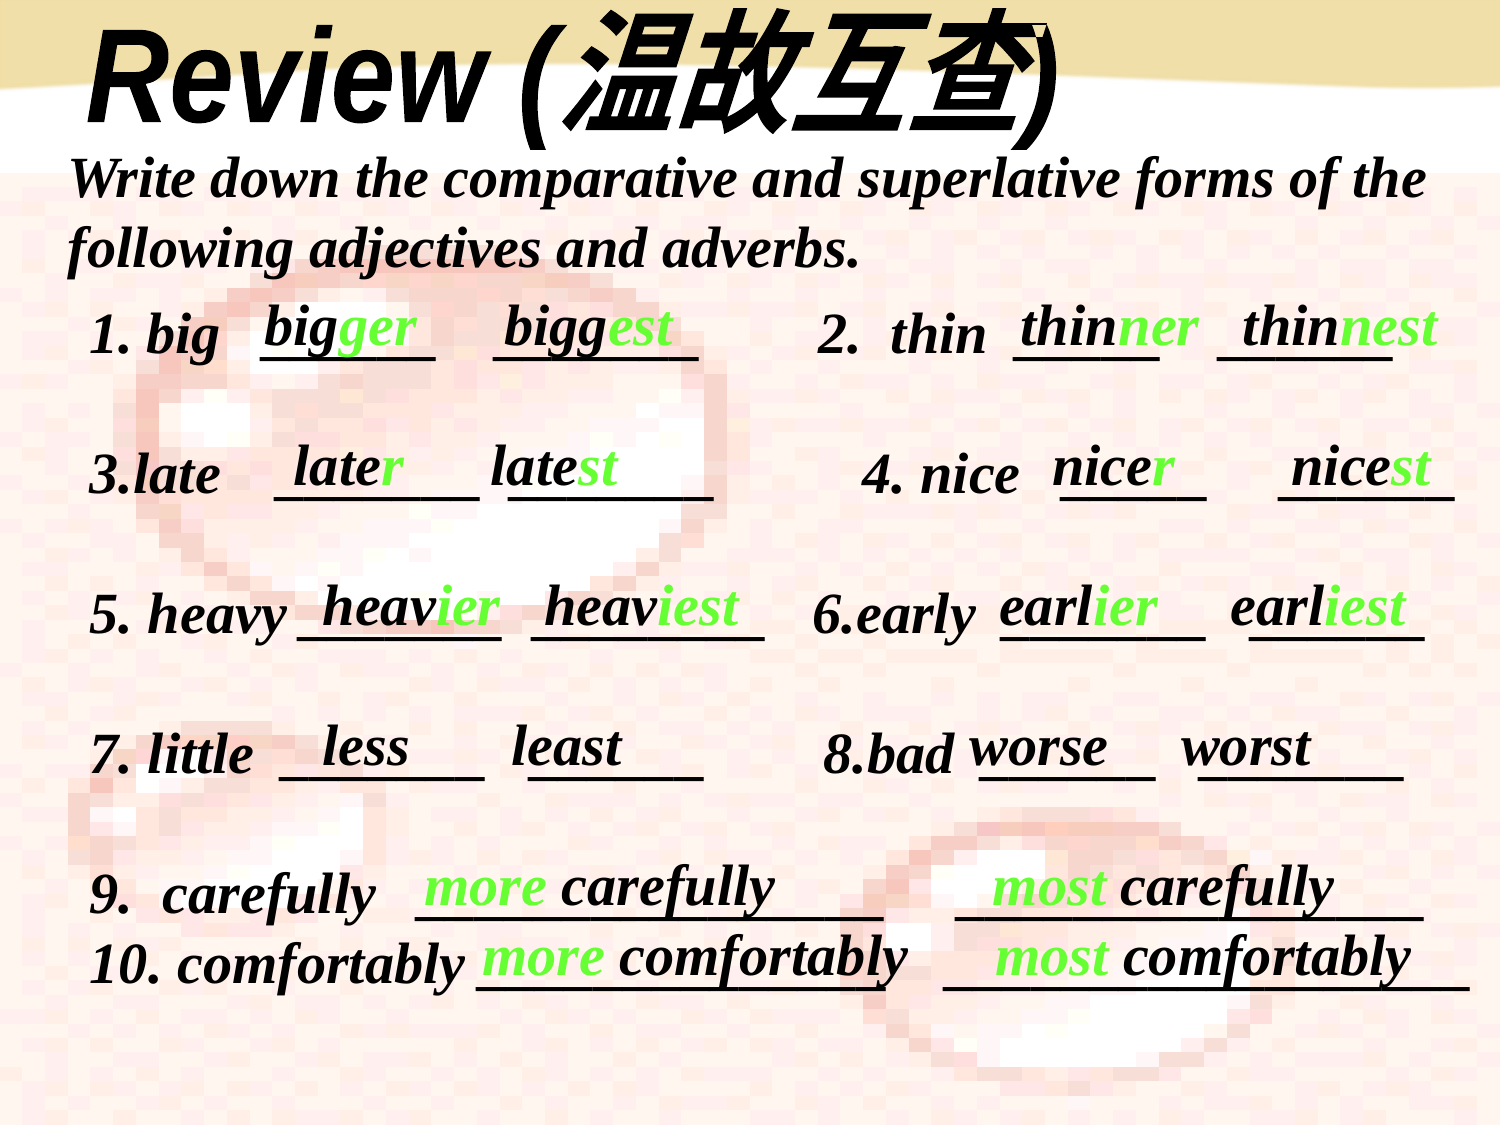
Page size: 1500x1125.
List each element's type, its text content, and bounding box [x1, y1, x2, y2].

text_box Write down the comparative and superlative forms of the following adjectives and adverbs. [53, 132, 1500, 172]
picture [0, 0, 1500, 1125]
